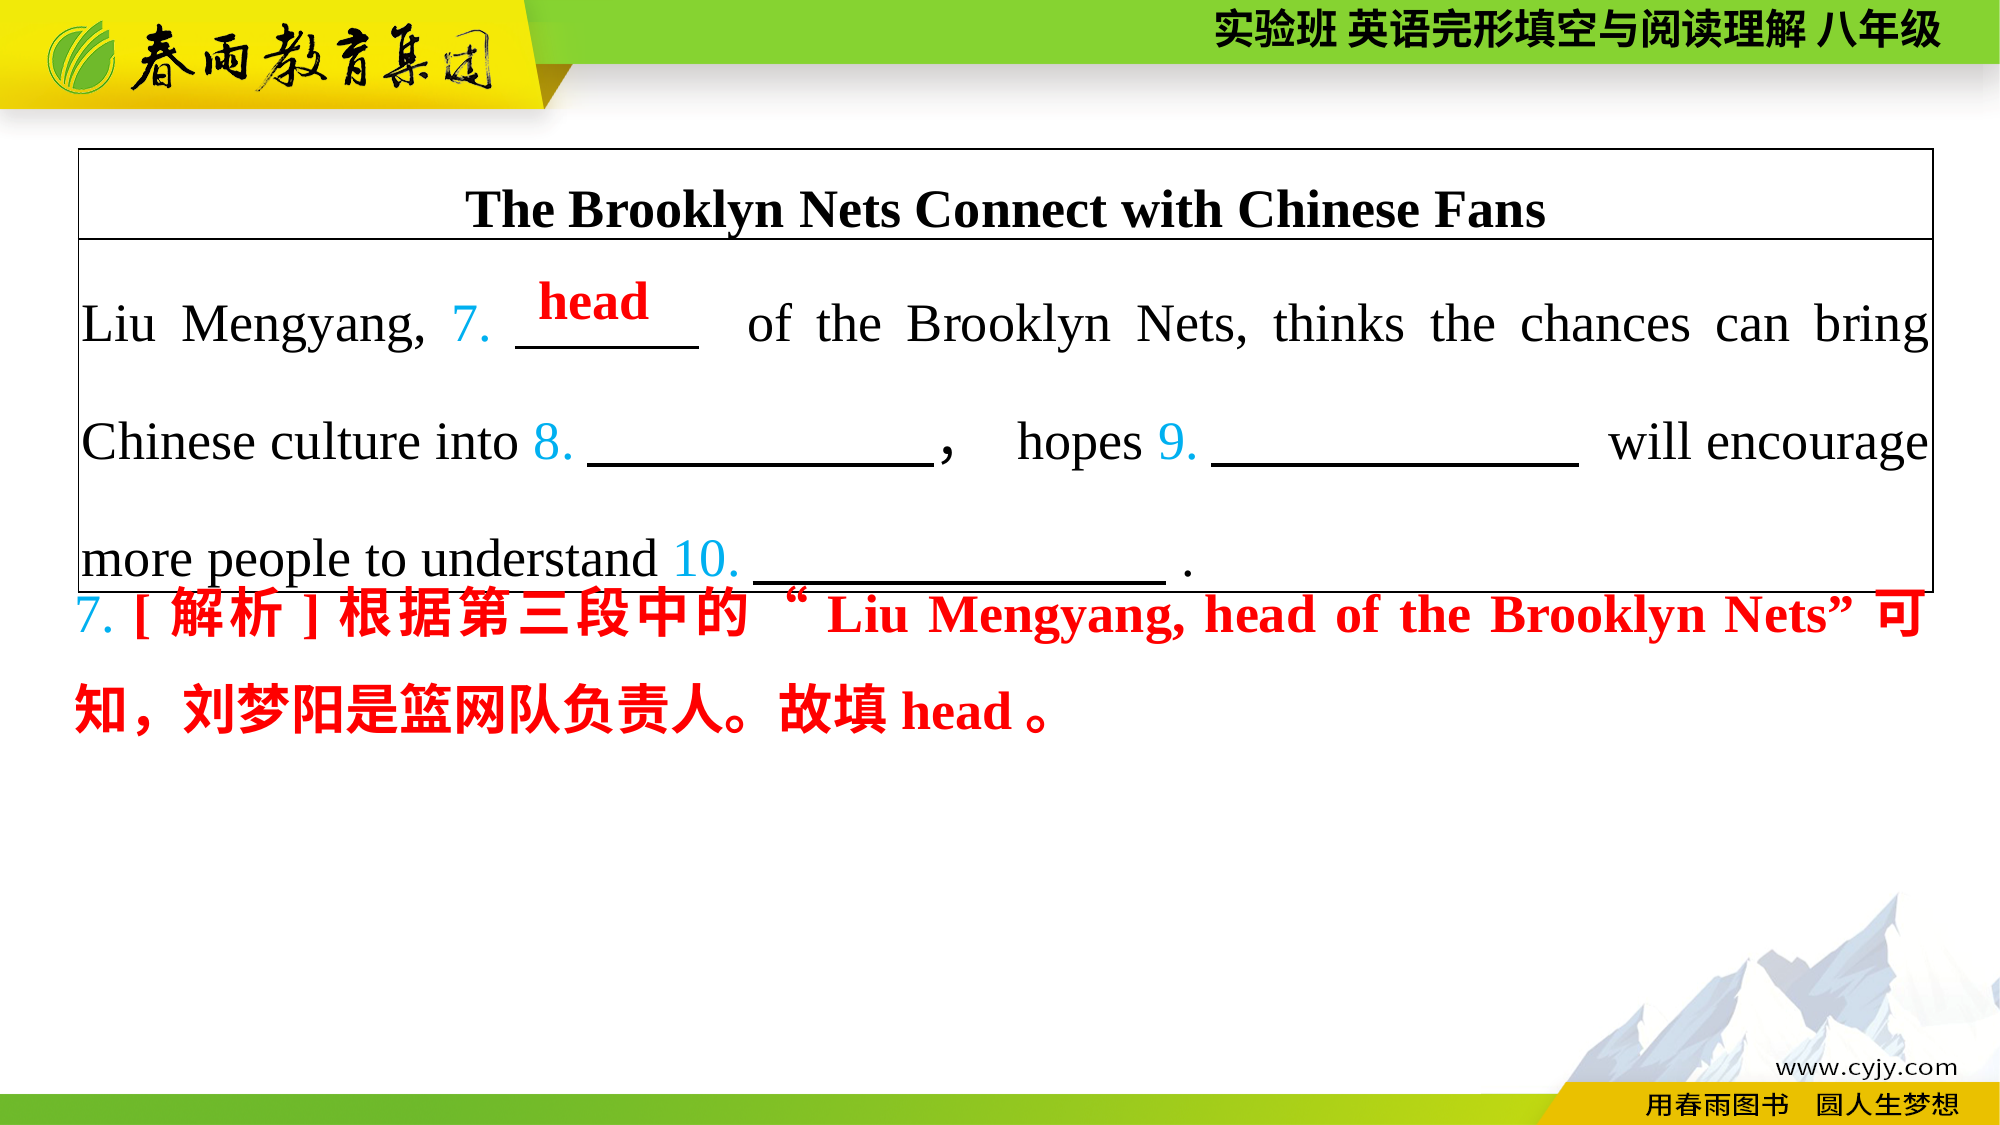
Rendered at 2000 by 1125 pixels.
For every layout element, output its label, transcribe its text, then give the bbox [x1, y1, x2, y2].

picture [0, 0, 2000, 1125]
text_box head [523, 258, 666, 338]
table_cell Liu Mengyang, 7. of the Brooklyn Nets, thinks the chances can bring Chinese culture into 8. ， hopes 9. will encourage more people to understand 10. . [79, 240, 1932, 538]
table_header The Brooklyn Nets Connect with Chinese Fans [79, 150, 1932, 238]
list 7. [解析]根据第三段中的“Liu Mengyang, head of the Brooklyn Nets”可知，刘梦阳是篮网队负责人。故填head。 [59, 538, 1944, 738]
